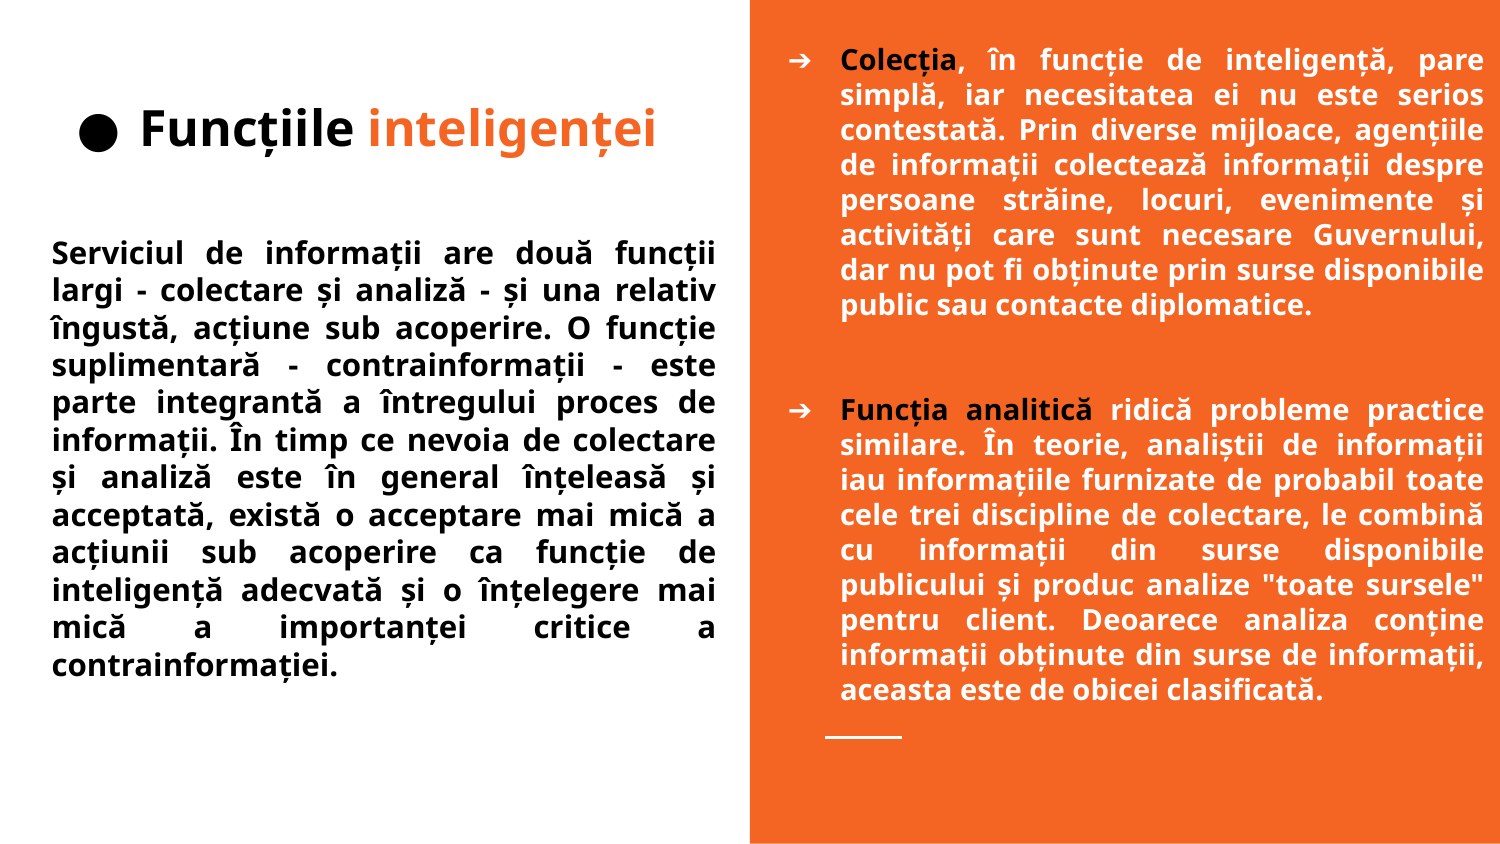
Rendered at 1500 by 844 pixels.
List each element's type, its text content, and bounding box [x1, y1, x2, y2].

title Funcțiile inteligenței [49, 85, 713, 169]
text_box Serviciul de informații are două funcții largi - colectare și analiză - și una relativ îngustă, acțiune sub acoperire. O funcție suplimentară - contrainformații - este parte integrantă a întregului proces de informații. În timp ce nevoia de colectare și analiză este în general înțeleasă și acceptată, există o acceptare mai mică a acțiunii sub acoperire ca funcție de inteligență adecvată și o înțelegere mai mică a importanței critice a contrainformației. [36, 218, 732, 698]
text_box Colecția, în funcție de inteligență, pare simplă, iar necesitatea ei nu este serios contestată. Prin diverse mijloace, agențiile de informații colectează informații despre persoane străine, locuri, evenimente și activități care sunt necesare Guvernului, dar nu pot fi obținute prin surse disponibile public sau contacte diplomatice. Funcția analitică ridică probleme practice similare. În teorie, analiștii de informații iau informațiile furnizate de probabil toate cele trei discipline de colectare, le combină cu informații din surse disponibile publicului și produc analize "toate sursele" pentru client. Deoarece analiza conține informații obținute din surse de informații, aceasta este de obicei clasificată. [749, 26, 1500, 721]
